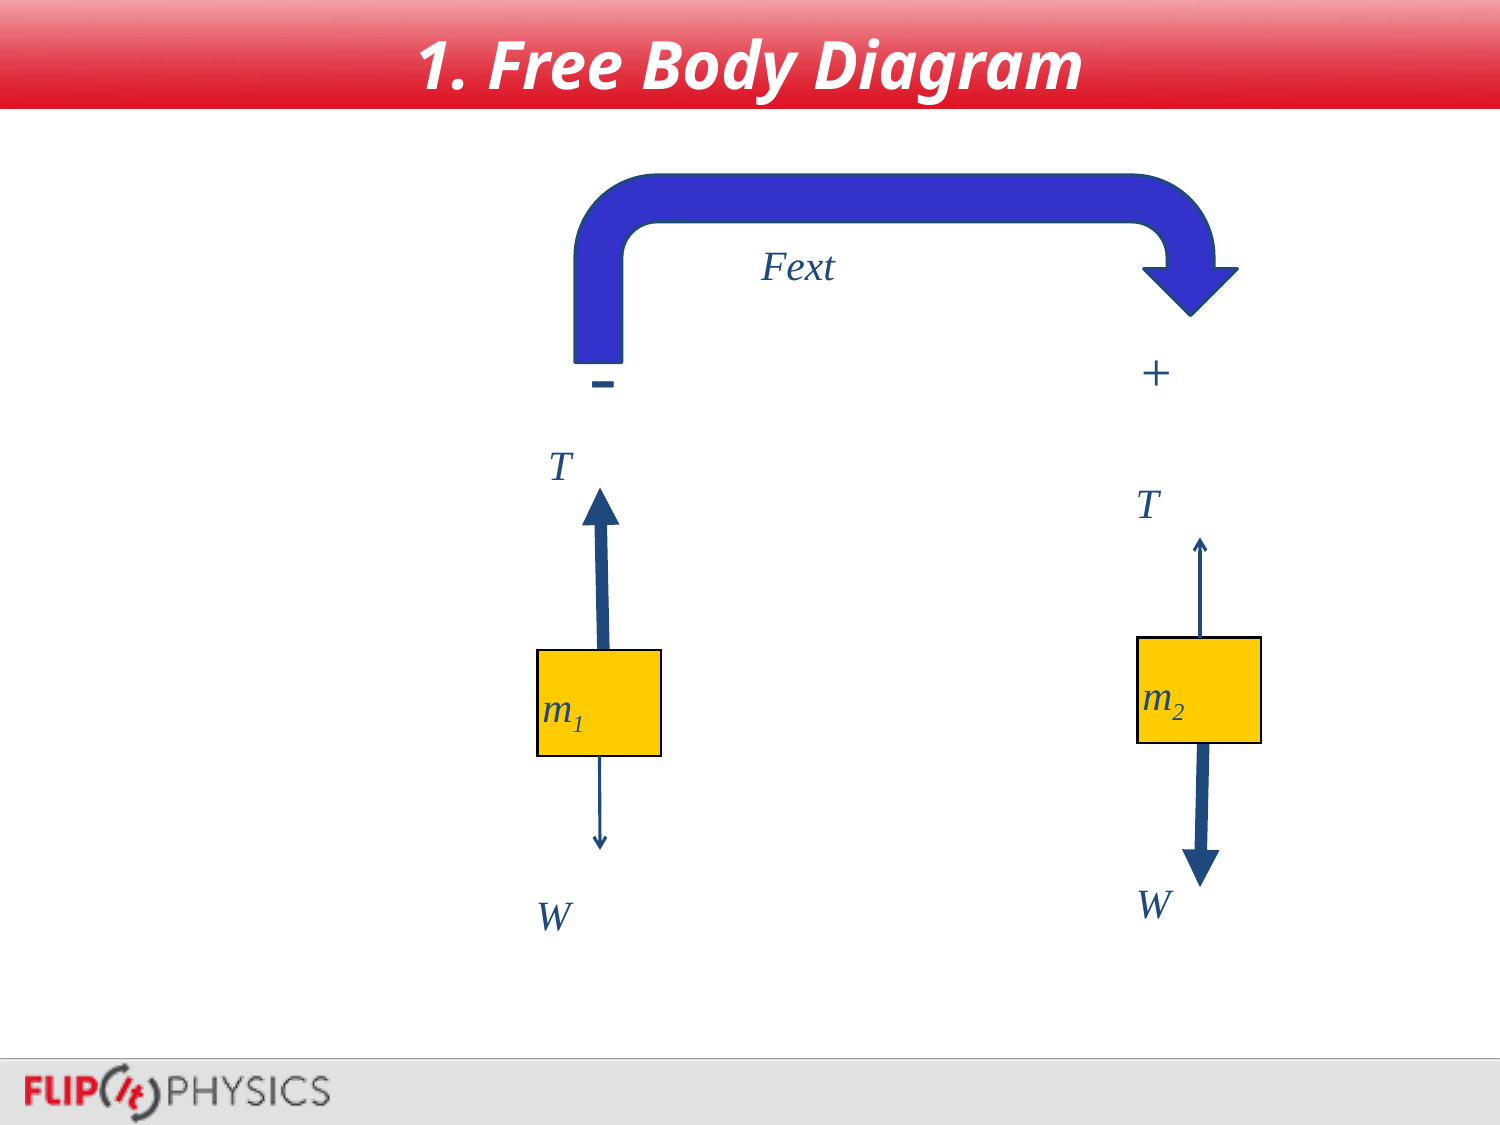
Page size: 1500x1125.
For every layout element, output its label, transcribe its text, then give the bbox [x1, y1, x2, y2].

text_box T [1120, 474, 1268, 535]
text_box [594, 497, 607, 650]
title 1. Free Body Diagram [75, 15, 1425, 91]
text_box m1 [527, 674, 694, 741]
picture [0, 1058, 1500, 1125]
text_box + [1122, 337, 1283, 411]
text_box [537, 741, 662, 756]
text_box T [533, 437, 681, 497]
text_box Fext [746, 237, 944, 297]
picture [0, 0, 1500, 109]
text_box [574, 174, 1238, 363]
text_box [1137, 728, 1262, 744]
text_box [1137, 637, 1262, 661]
text_box m2 [1127, 661, 1294, 728]
text_box [537, 650, 662, 674]
text_box W [521, 887, 680, 947]
text_box W [1121, 874, 1280, 935]
text_box - [575, 324, 634, 430]
